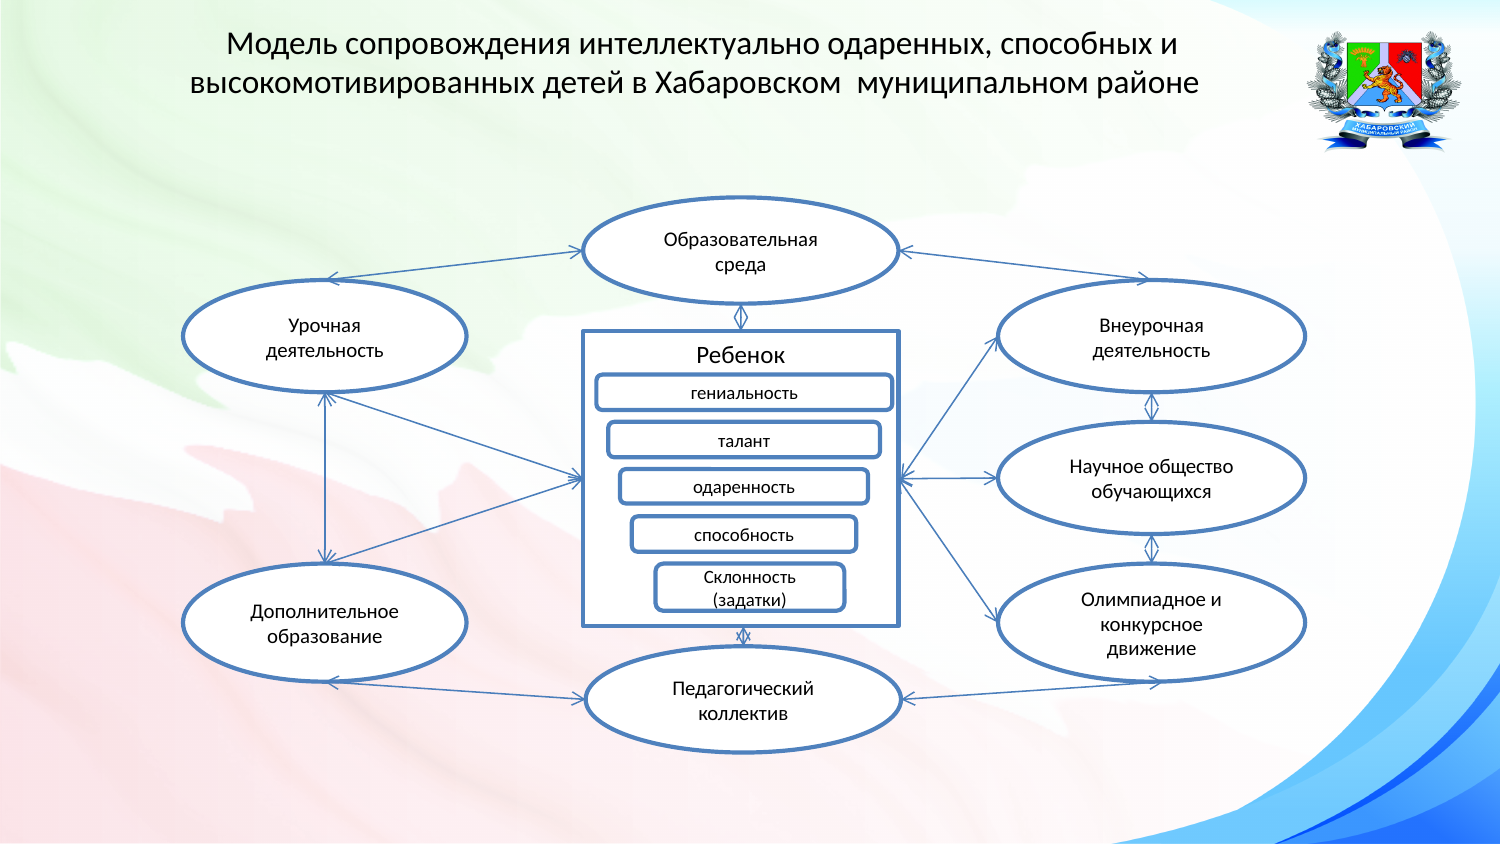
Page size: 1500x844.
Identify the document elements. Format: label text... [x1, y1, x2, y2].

text_box Педагогический коллектив [585, 644, 902, 755]
text_box Дополнительное образование [180, 561, 469, 684]
text_box Научное общество обучающихся [1003, 419, 1308, 537]
text_box Склонность (задатки) [653, 561, 847, 613]
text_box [326, 392, 584, 478]
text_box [900, 335, 999, 478]
text_box талант [606, 419, 883, 460]
text_box Урочная деятельность [180, 277, 469, 395]
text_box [898, 250, 1152, 281]
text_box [324, 681, 586, 700]
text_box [898, 478, 999, 623]
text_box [900, 681, 1164, 700]
text_box способность [629, 514, 859, 554]
text_box Ребенок [581, 329, 901, 628]
text_box одаренность [617, 466, 871, 506]
text_box Олимпиадное и конкурсное движение [997, 561, 1308, 684]
text_box гениальность [594, 372, 895, 413]
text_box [324, 250, 584, 281]
text_box Образовательная среда [581, 195, 901, 306]
picture [0, 0, 1500, 844]
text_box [328, 478, 584, 564]
title Модель сопровождения интеллектуально одаренных, способных и высокомотивированных детей в Хабаровском муниципальном районе [100, 19, 1306, 102]
text_box Внеурочная деятельность [996, 277, 1308, 395]
